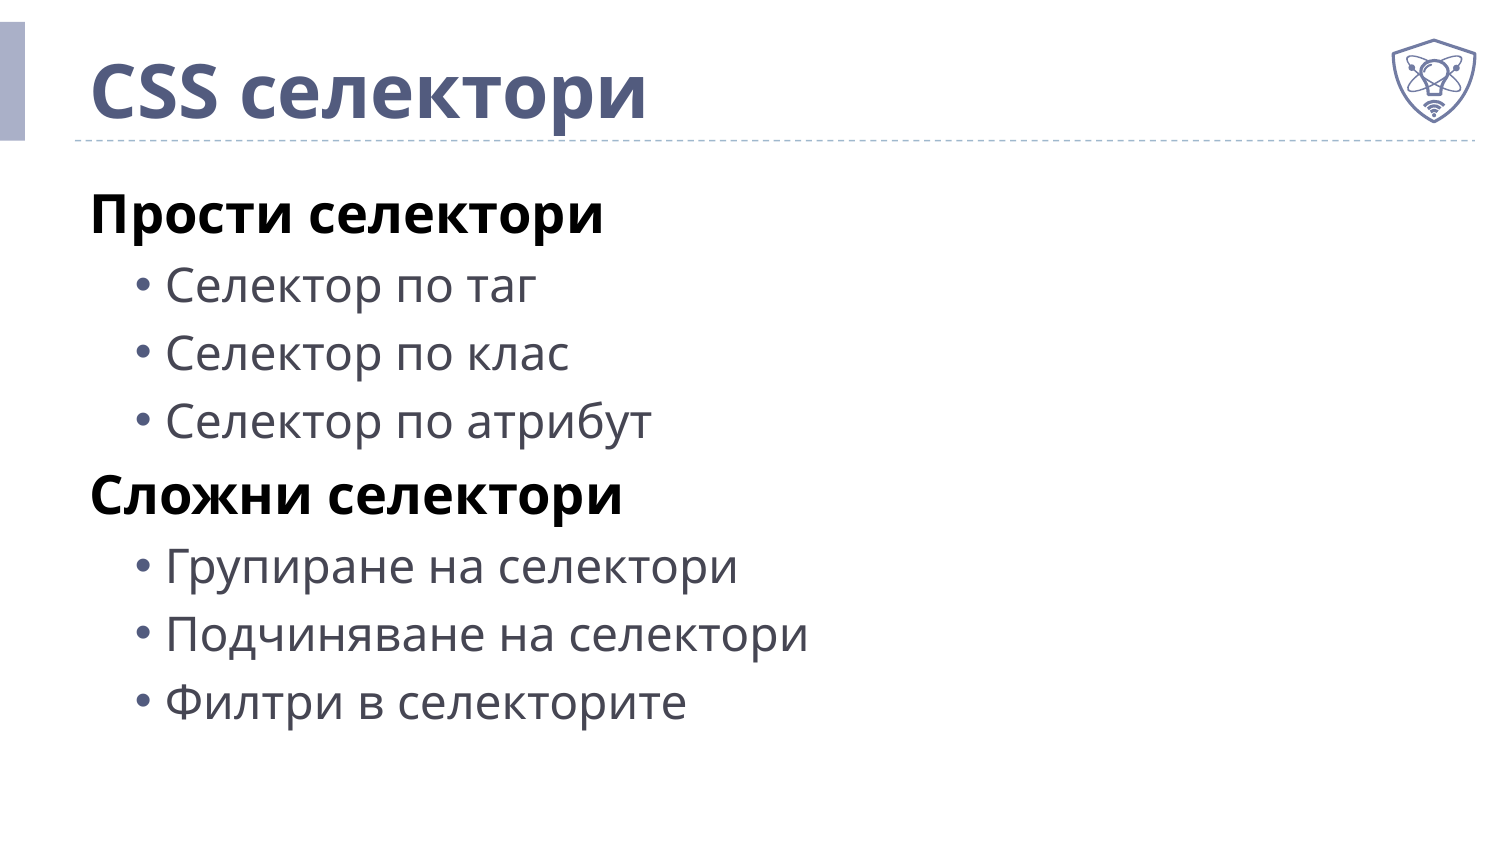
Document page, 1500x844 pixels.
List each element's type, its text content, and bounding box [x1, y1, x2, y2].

list Прости селектори Селектор по таг Селектор по клас Селектор по атрибут Сложни селектори Групиране на селектори Подчиняване на селектори Филтри в селекторите [75, 171, 1475, 835]
title CSS селектори [75, 18, 1475, 141]
